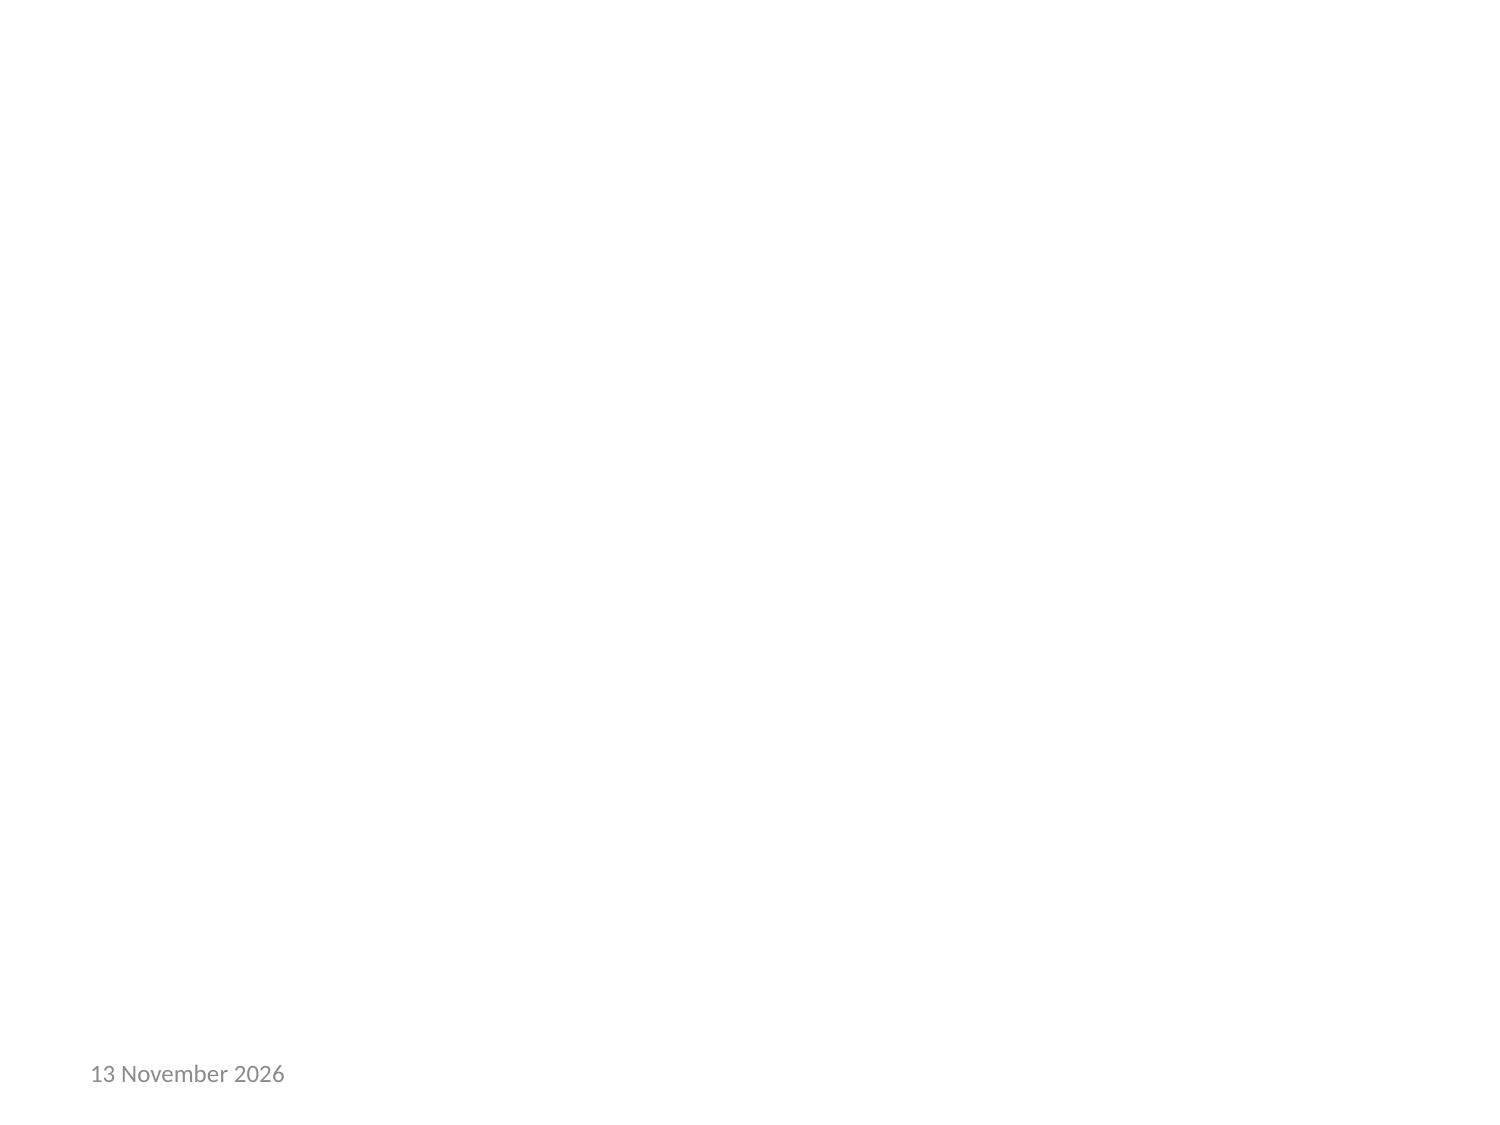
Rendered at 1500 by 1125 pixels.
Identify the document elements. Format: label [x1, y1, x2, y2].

slide_number [75, 1042, 425, 1103]
